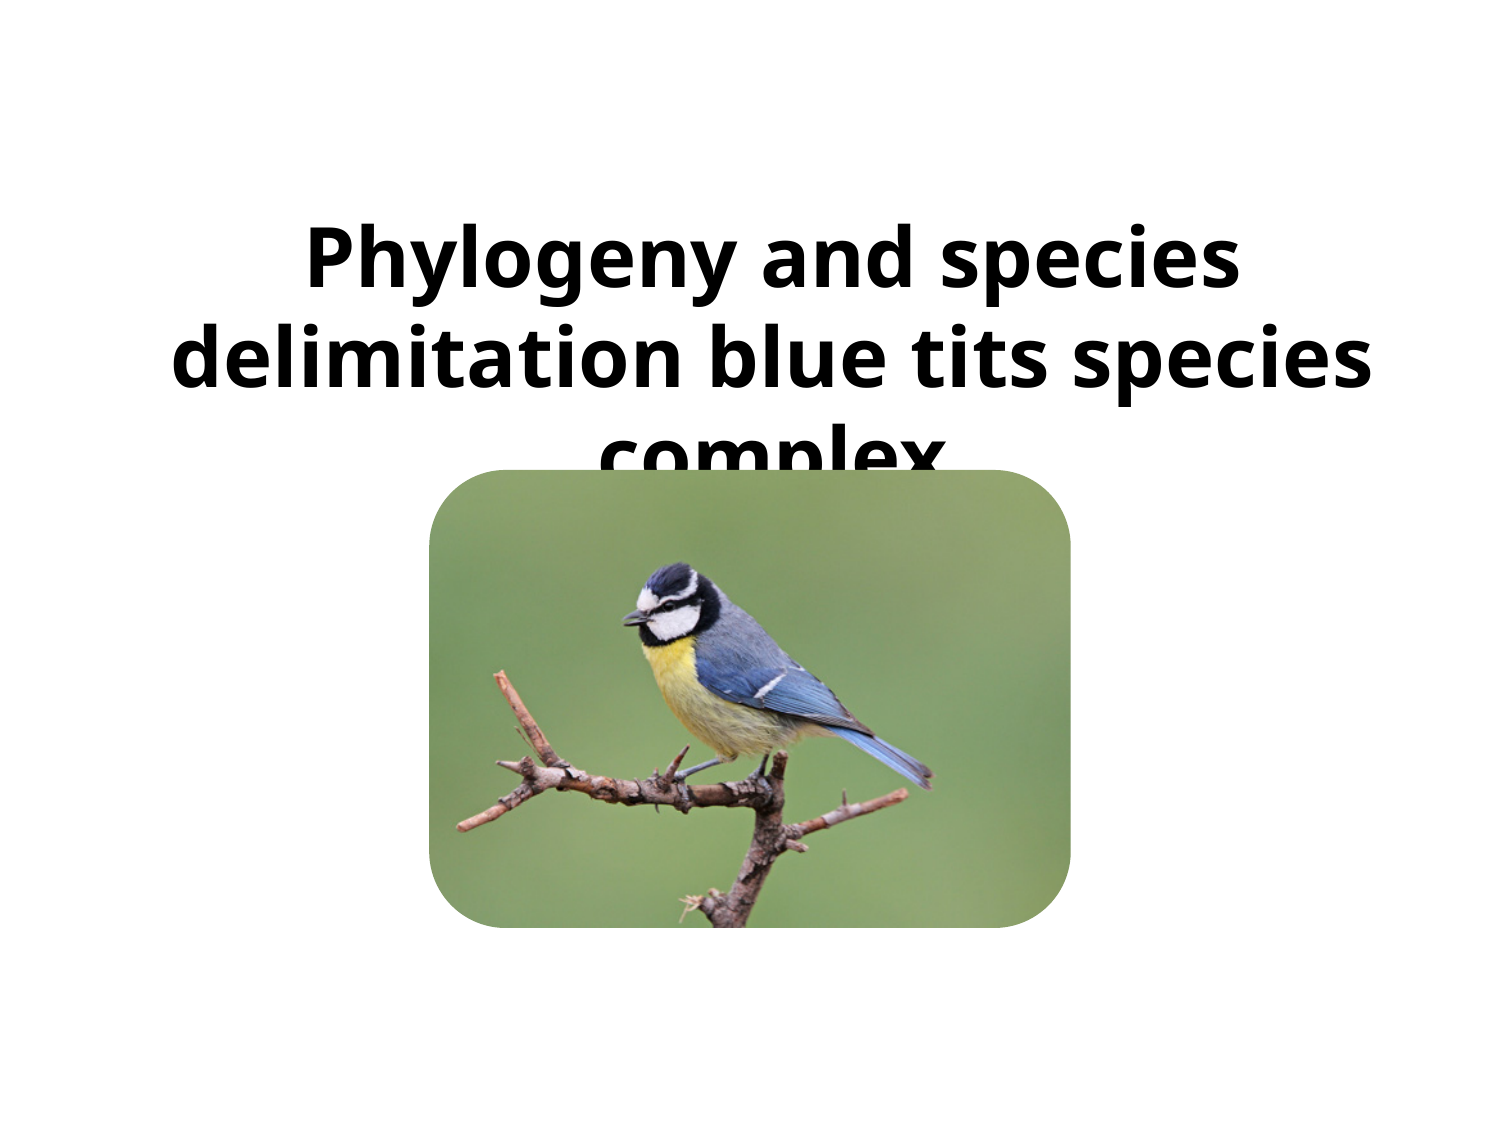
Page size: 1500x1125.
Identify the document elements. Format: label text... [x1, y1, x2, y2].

text_box Phylogeny and species delimitation blue tits species complex [64, 196, 1481, 512]
picture [429, 469, 1071, 928]
